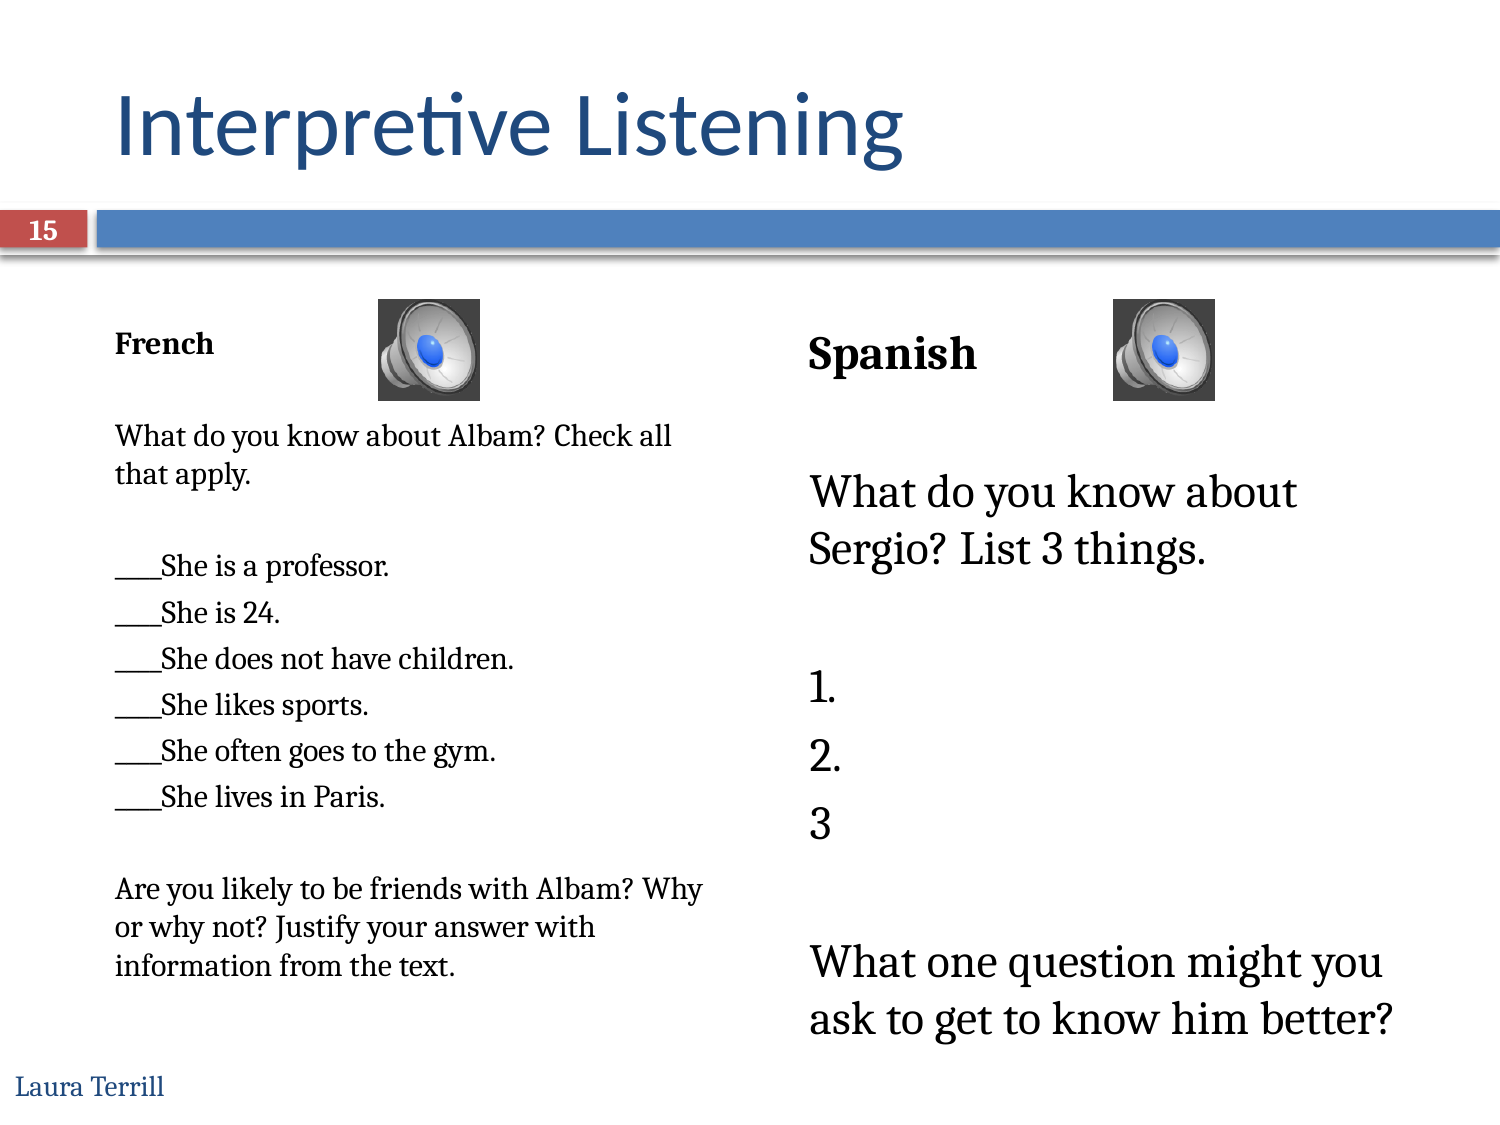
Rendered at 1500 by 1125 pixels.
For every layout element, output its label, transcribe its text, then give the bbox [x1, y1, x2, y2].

list Spanish What do you know about Sergio? List 3 things. 1. 2. 3 What one question might you ask to get to know him better? [794, 314, 1433, 1065]
picture [1111, 297, 1216, 402]
list French What do you know about Albam? Check all that apply. ____She is a professor. ____She is 24. ____She does not have children. ____She likes sports. ____She often goes to the gym. ____She lives in Paris. Are you likely to be friends with Albam? Why or why not? Justify your answer with information from the text. [99, 314, 738, 996]
picture [376, 297, 481, 402]
slide_number 15 [0, 208, 88, 249]
title Interpretive Listening [99, 37, 1438, 200]
footer Laura Terrill [0, 1054, 890, 1115]
